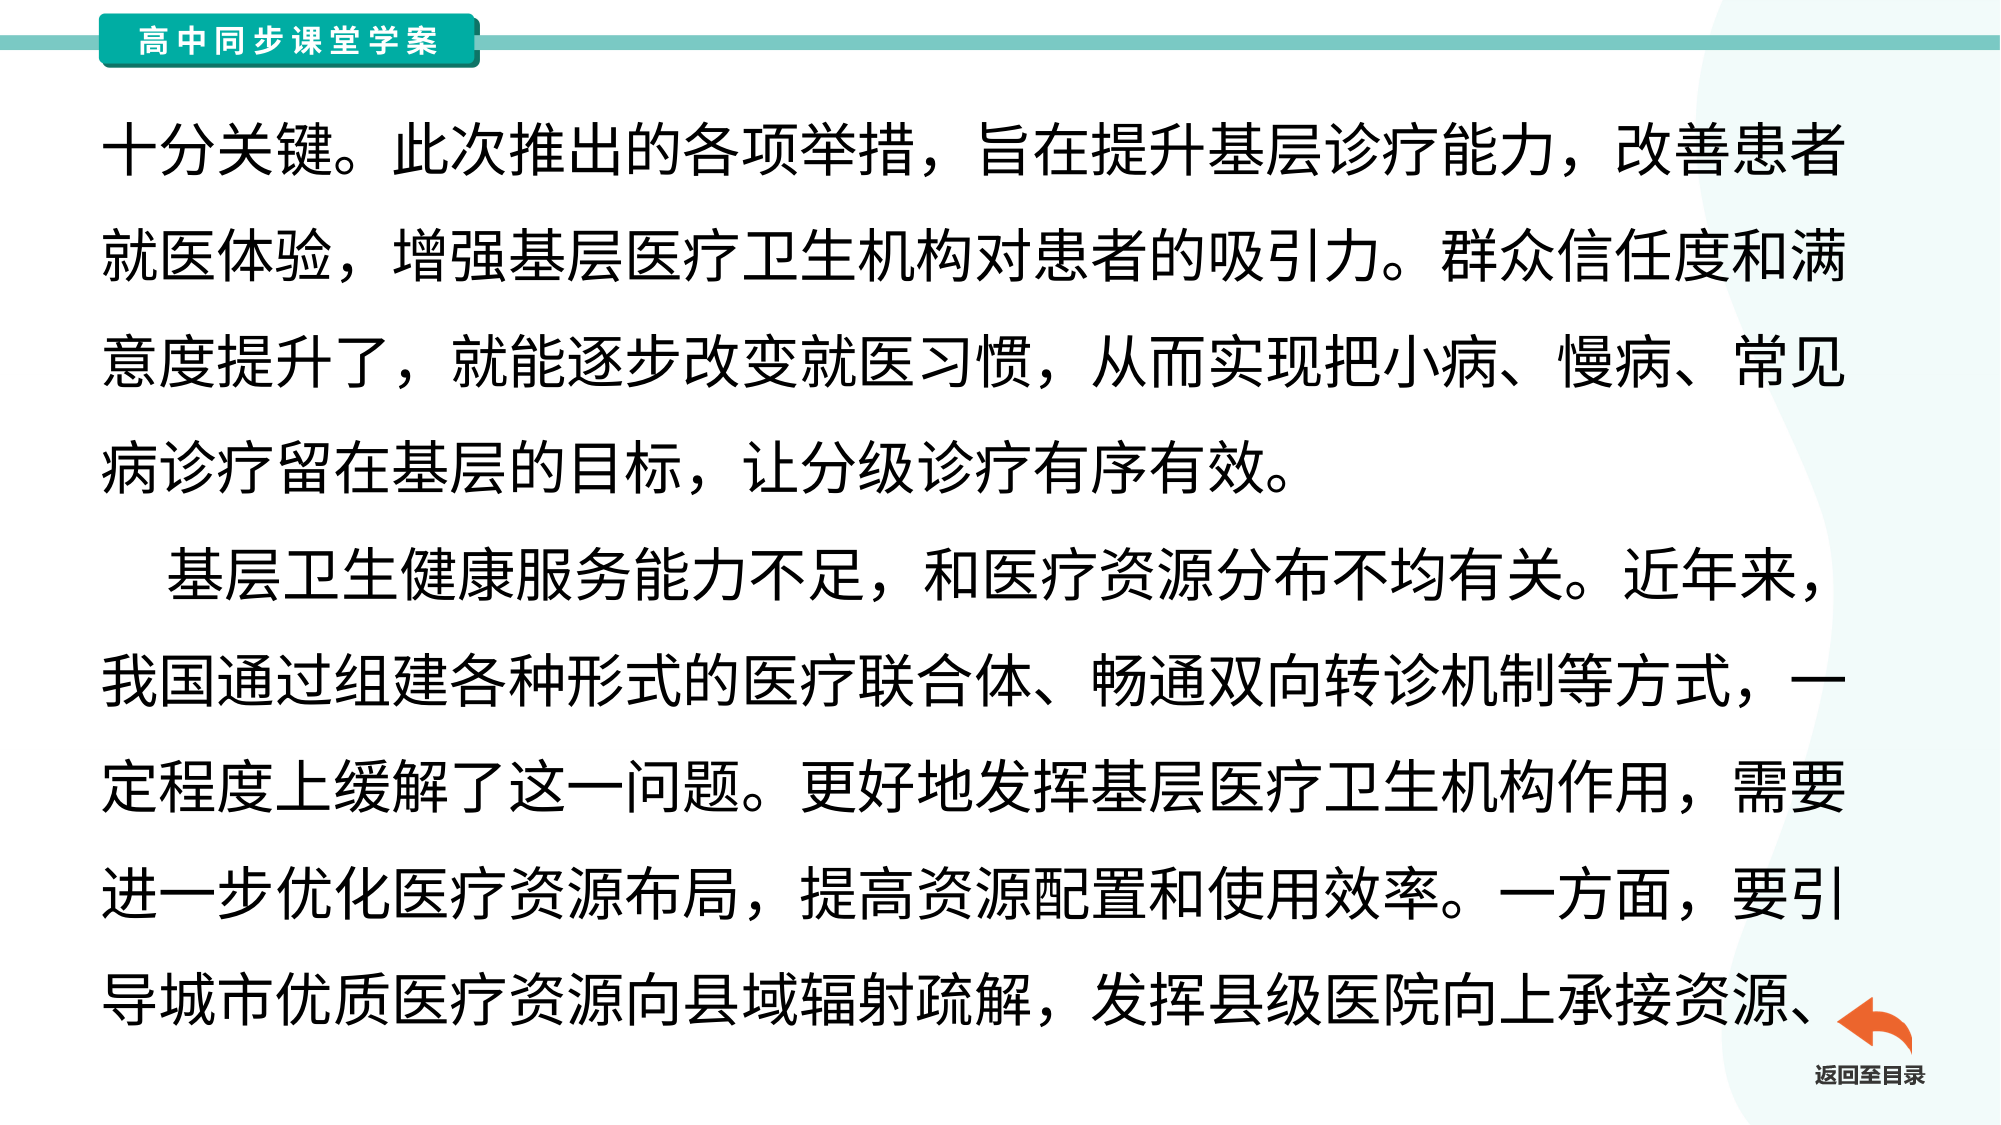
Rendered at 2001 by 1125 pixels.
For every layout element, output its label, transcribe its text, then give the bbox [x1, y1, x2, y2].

text_box 十分关键。此次推出的各项举措，旨在提升基层诊疗能力，改善患者 就医体验，增强基层医疗卫生机构对患者的吸引力。群众信任度和满 意度提升了，就能逐步改变就医习惯，从而实现把小病、慢病、常见 病诊疗留在基层的目标，让分级诊疗有序有效。 基层卫生健康服务能力不足，和医疗资源分布不均有关。近年来， 我国通过组建各种形式的医疗联合体、畅通双向转诊机制等方式，一 定程度上缓解了这一问题。更好地发挥基层医疗卫生机构作用，需要 进一步优化医疗资源布局，提高资源配置和使用效率。一方面，要引 导城市优质医疗资源向县域辐射疏解，发挥县级医院向上承接资源、 [100, 76, 1899, 1033]
picture [0, 0, 2000, 1125]
